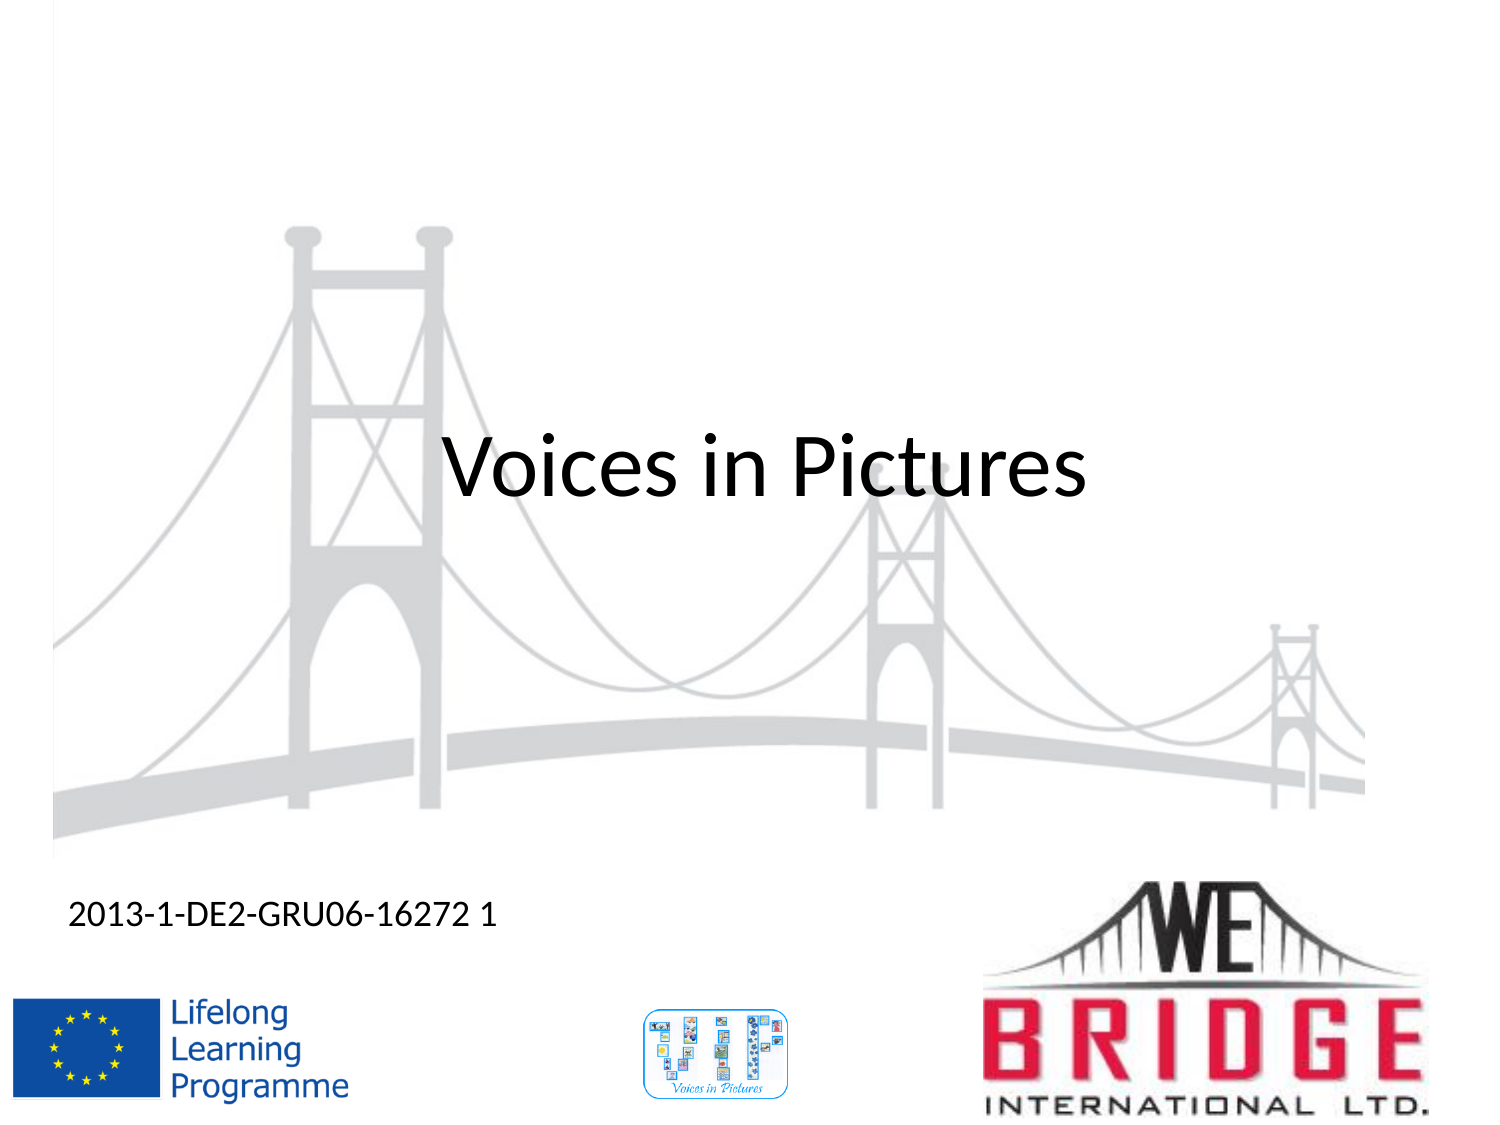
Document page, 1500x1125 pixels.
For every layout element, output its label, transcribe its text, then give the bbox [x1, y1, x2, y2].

subtitle WEWEWE [225, 866, 1275, 925]
picture [52, 0, 1365, 859]
picture [983, 881, 1429, 1118]
picture [0, 984, 381, 1125]
text_box 2013-1-DE2-GRU06-16272 1 [53, 881, 518, 942]
picture [643, 1009, 789, 1099]
